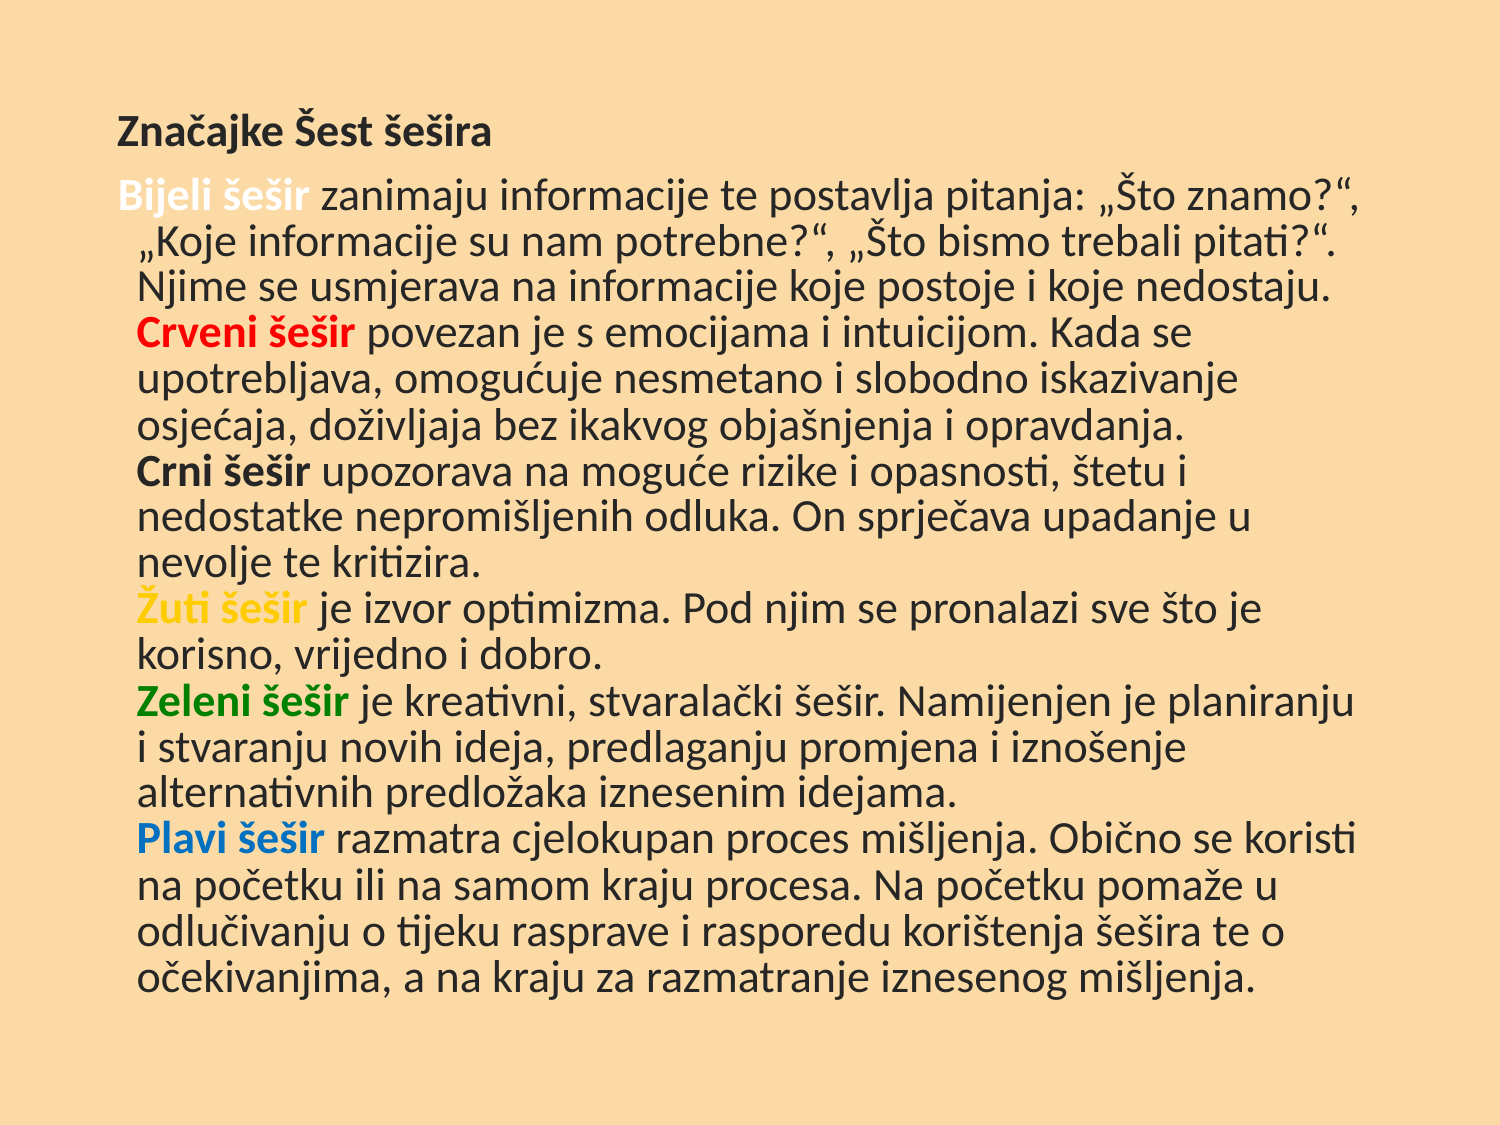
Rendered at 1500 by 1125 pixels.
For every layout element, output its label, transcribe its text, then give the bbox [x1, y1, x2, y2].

text_box Značajke Šest šešira Bijeli šešir zanimaju informacije te postavlja pitanja: „Što znamo?“, „Koje informacije su nam potrebne?“, „Što bismo trebali pitati?“. Njime se usmjerava na informacije koje postoje i koje nedostaju. Crveni šešir povezan je s emocijama i intuicijom. Kada se upotrebljava, omogućuje nesmetano i slobodno iskazivanje osjećaja, doživljaja bez ikakvog objašnjenja i opravdanja. Crni šešir upozorava na moguće rizike i opasnosti, štetu i nedostatke nepromišljenih odluka. On sprječava upadanje u nevolje te kritizira. Žuti šešir je izvor optimizma. Pod njim se pronalazi sve što je korisno, vrijedno i dobro. Zeleni šešir je kreativni, stvaralački šešir. Namijenjen je planiranju i stvaranju novih ideja, predlaganju promjena i iznošenje alternativnih predložaka iznesenim idejama. Plavi šešir razmatra cjelokupan proces mišljenja. Obično se koristi na početku ili na samom kraju procesa. Na početku pomaže u odlučivanju o tijeku rasprave i rasporedu korištenja šešira te o očekivanjima, a na kraju za razmatranje iznesenog mišljenja. [71, 97, 1391, 1020]
